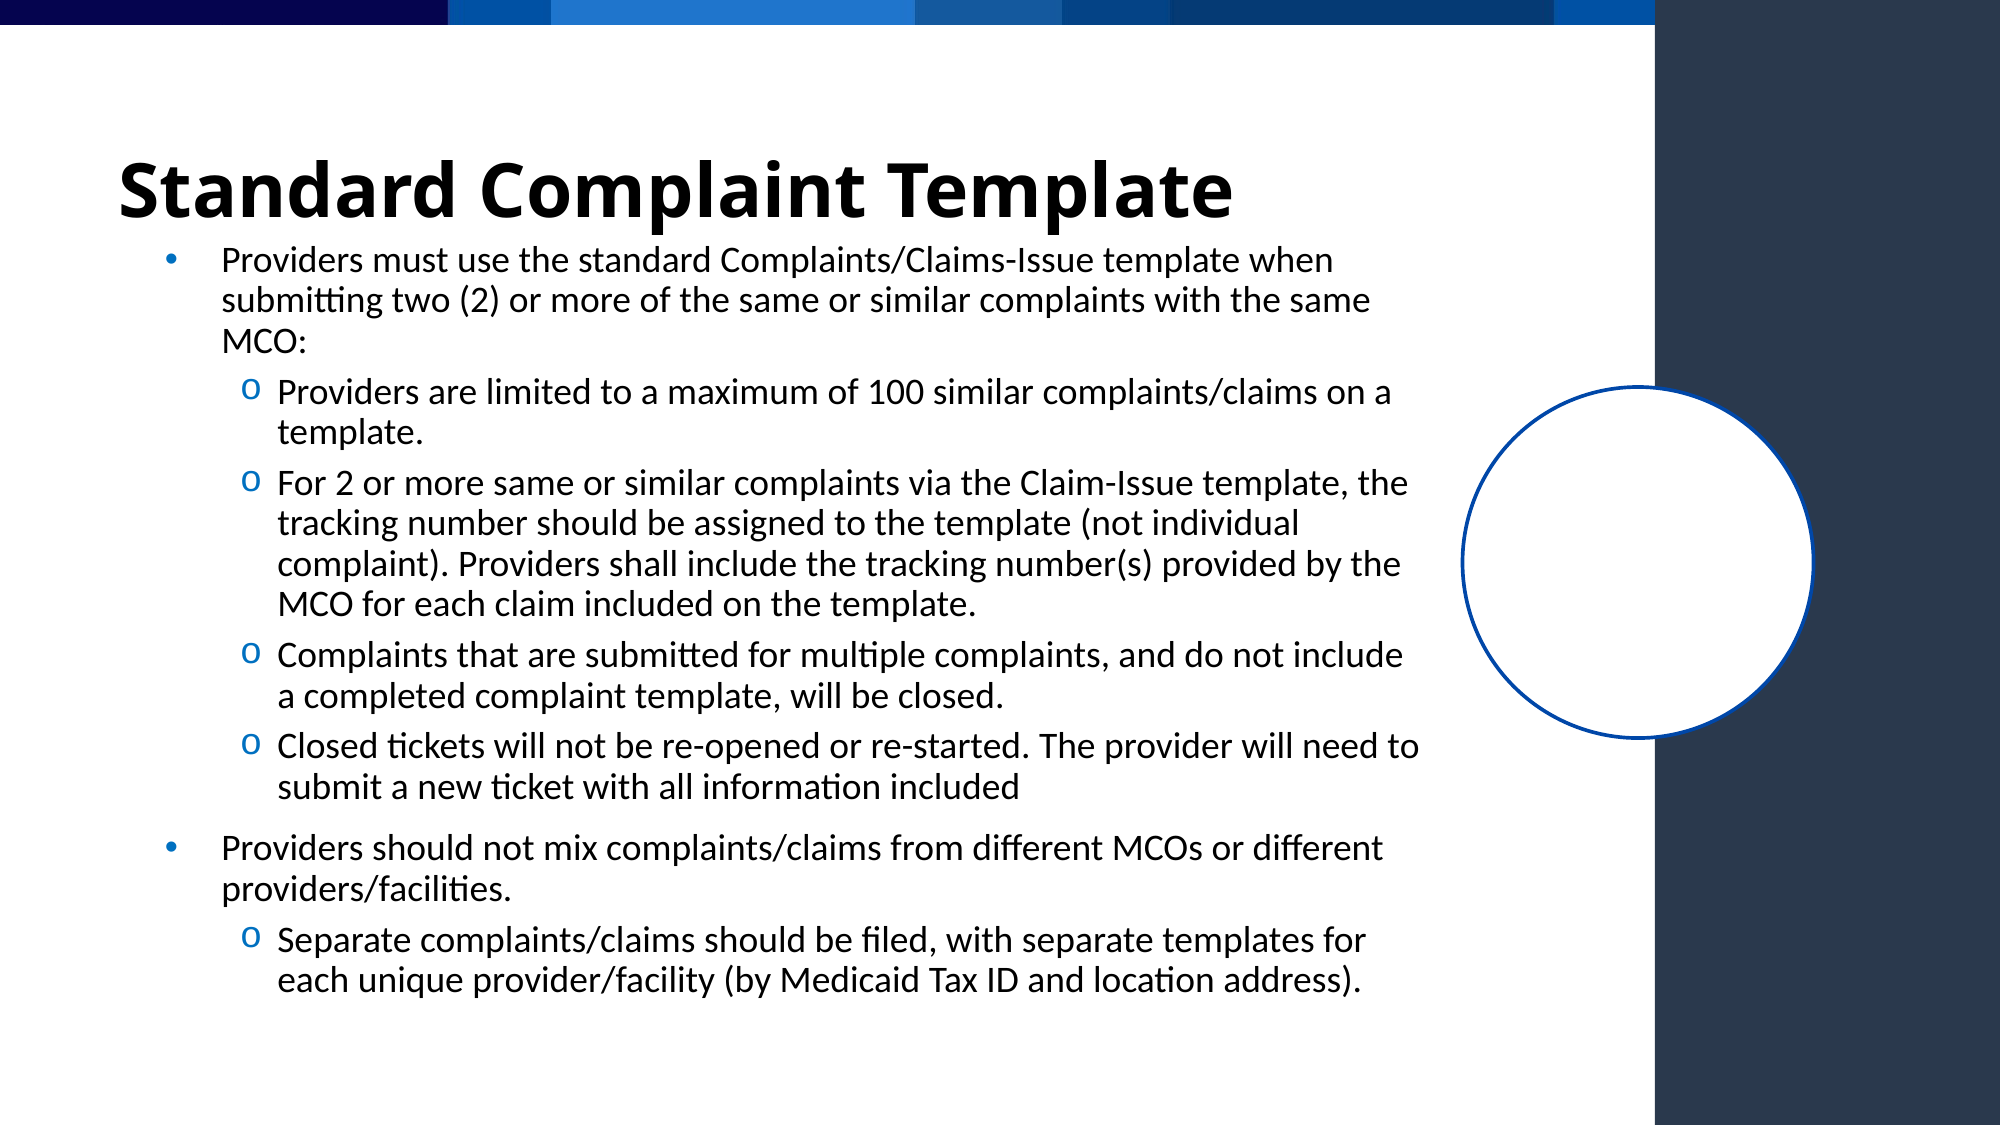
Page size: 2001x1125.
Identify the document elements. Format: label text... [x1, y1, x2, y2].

text_box [1461, 385, 1815, 740]
title Standard Complaint Template [103, 84, 1330, 302]
text_box [1654, 0, 2000, 1125]
list Providers must use the standard Complaints/Claims-Issue template when submitting two (2) or more of the same or similar complaints with the same MCO: Providers are limited to a maximum of 100 similar complaints/claims on a template. For 2 or more same or similar complaints via the Claim-Issue template, the tracking number should be assigned to the template (not individual complaint). Providers shall include the tracking number(s) provided by the MCO for each claim included on the template. Complaints that are submitted for multiple complaints, and do not include a completed complaint template, will be closed. Closed tickets will not be re-opened or re-started. The provider will need to submit a new ticket with all information included Providers should not mix complaints/claims from different MCOs or different providers/facilities. Separate complaints/claims should be filed, with separate templates for each unique provider/facility (by Medicaid Tax ID and location address). [149, 232, 1441, 1084]
text_box [0, 0, 1655, 25]
